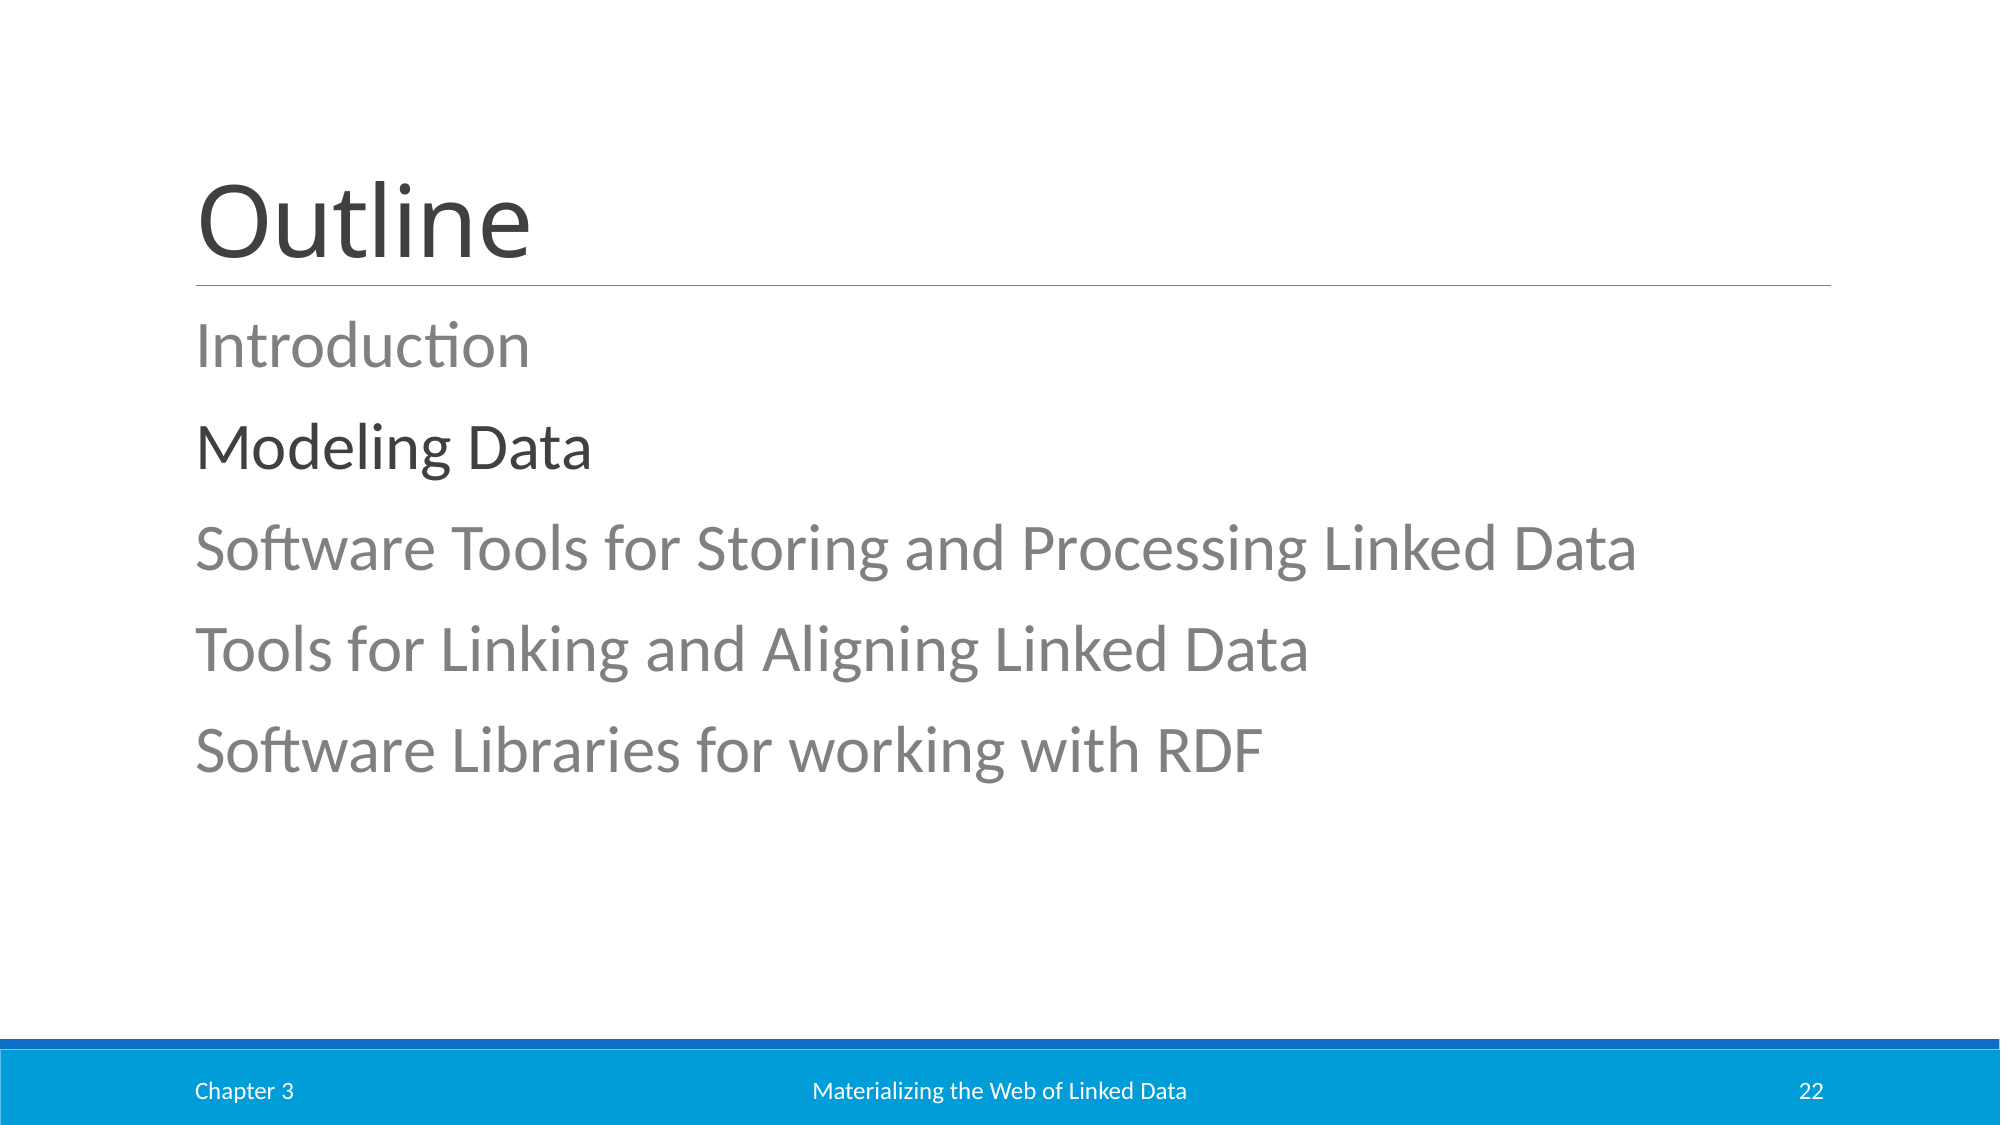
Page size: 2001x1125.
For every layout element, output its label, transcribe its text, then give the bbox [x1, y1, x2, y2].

list Introduction Modeling Data Software Tools for Storing and Processing Linked Data Tools for Linking and Aligning Linked Data Software Libraries for working with RDF [180, 302, 1830, 963]
footer Materializing the Web of Linked Data [604, 1059, 1396, 1120]
slide_number Chapter 3 [180, 1059, 586, 1120]
slide_number 22 [1624, 1059, 1840, 1120]
title Outline [180, 47, 1830, 285]
